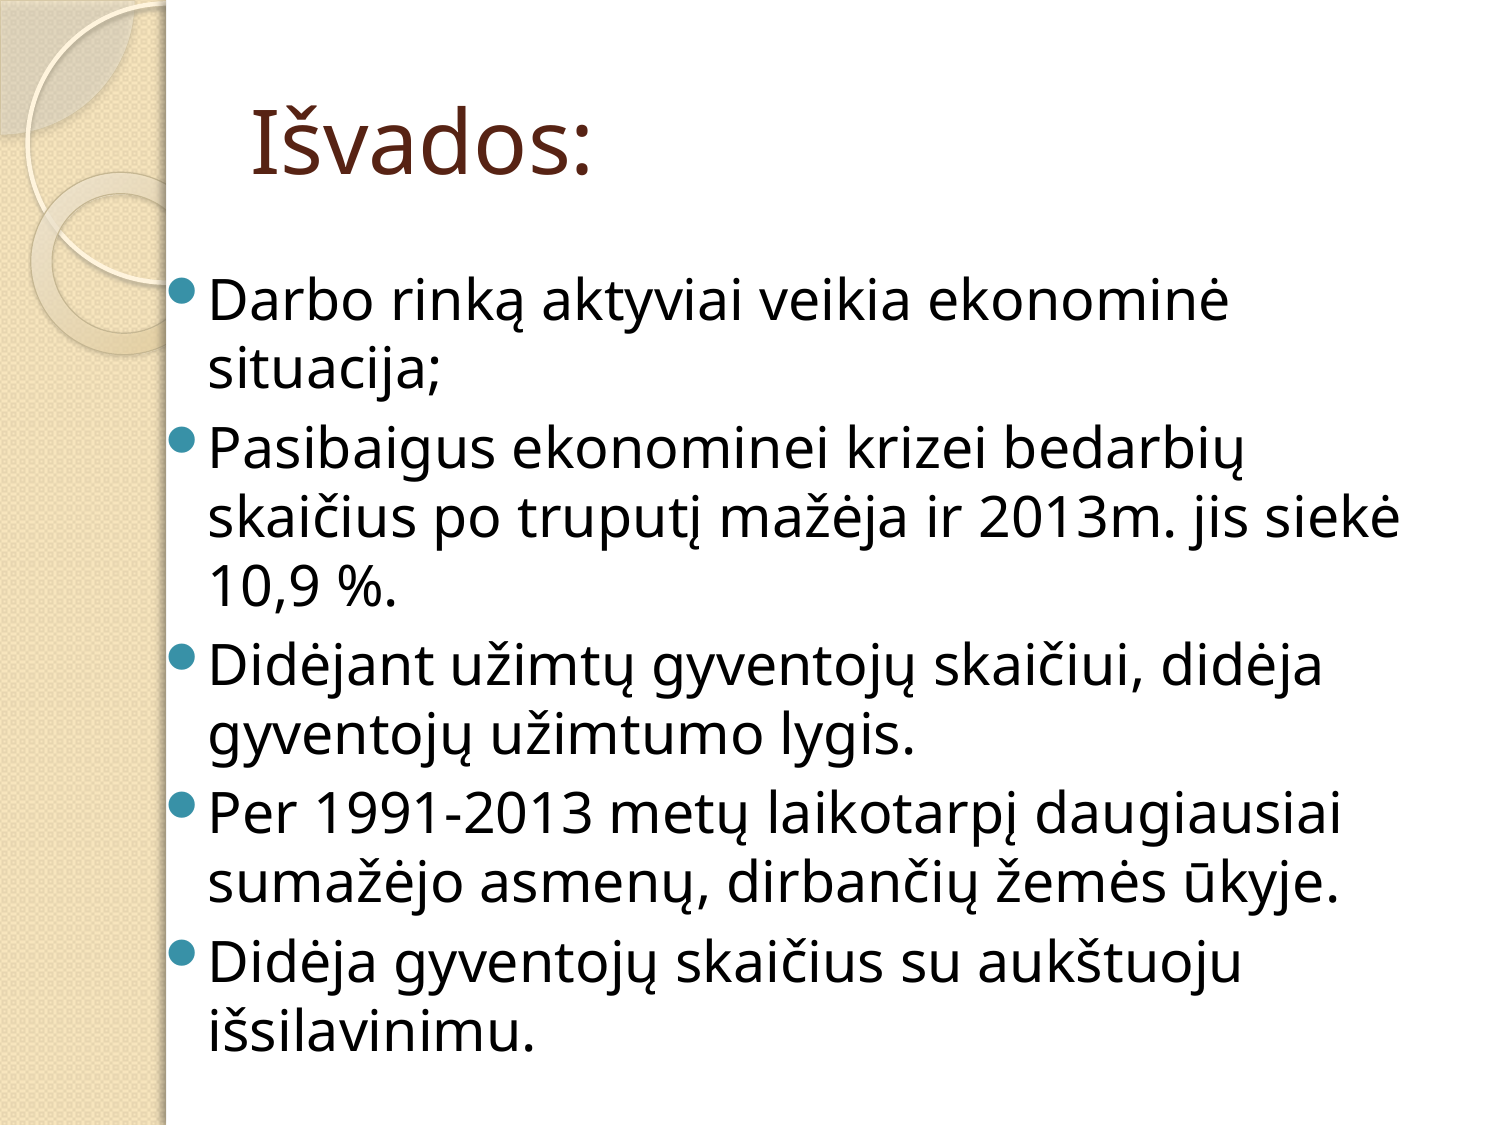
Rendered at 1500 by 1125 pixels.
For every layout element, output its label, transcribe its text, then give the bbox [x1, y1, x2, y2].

list Darbo rinką aktyviai veikia ekonominė situacija; Pasibaigus ekonominei krizei bedarbių skaičius po truputį mažėja ir 2013m. jis siekė 10,9 %. Didėjant užimtų gyventojų skaičiui, didėja gyventojų užimtumo lygis. Per 1991-2013 metų laikotarpį daugiausiai sumažėjo asmenų, dirbančių žemės ūkyje. Didėja gyventojų skaičius su aukštuoju išsilavinimu. [137, 175, 1465, 1079]
title Išvados: [235, 45, 1466, 233]
